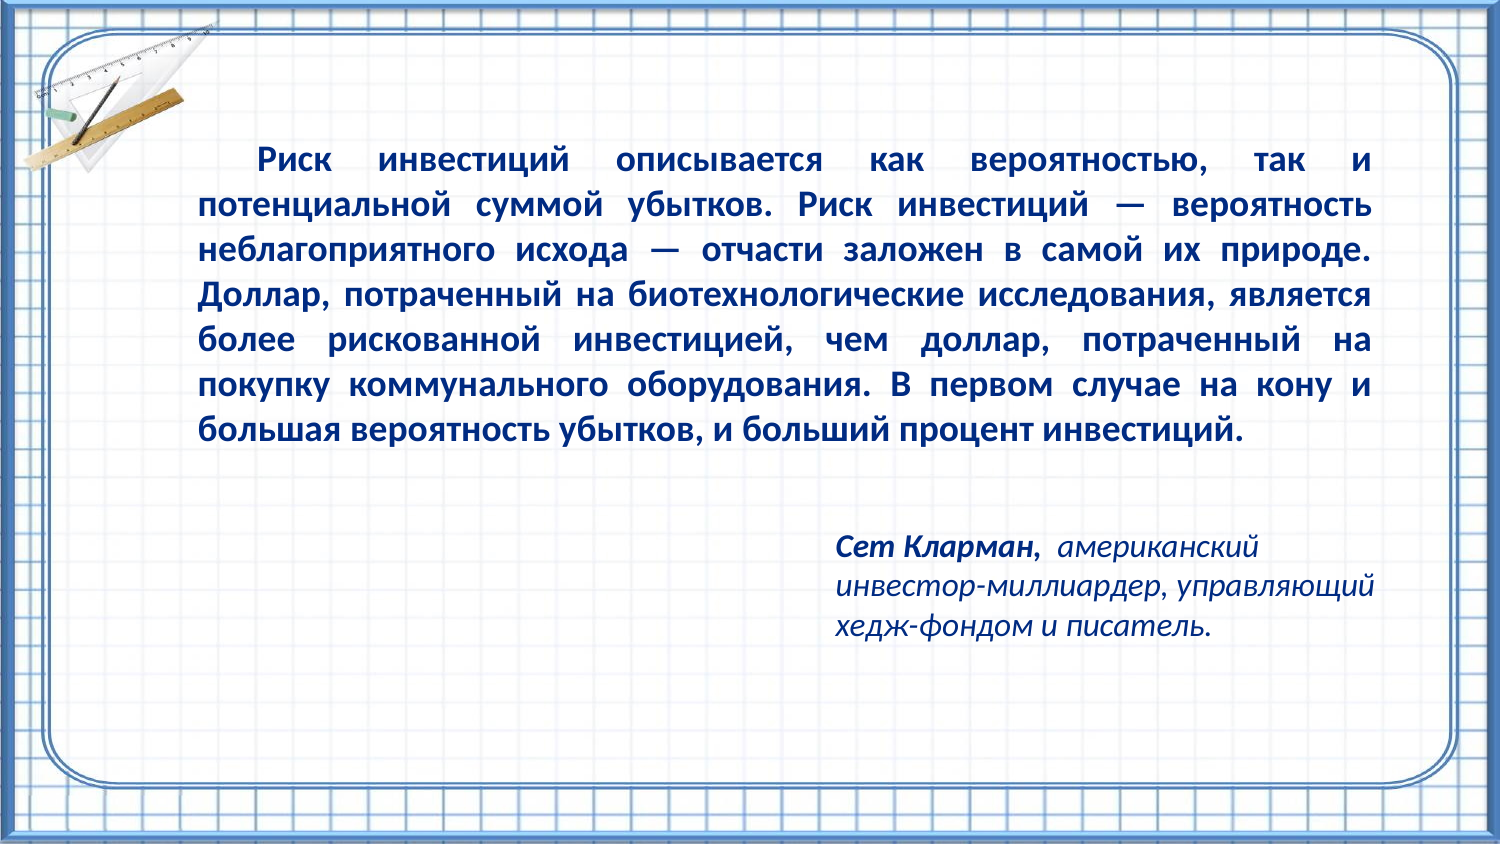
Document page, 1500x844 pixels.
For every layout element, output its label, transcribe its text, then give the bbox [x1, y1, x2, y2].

text_box Сет Кларман, американский инвестор-миллиардер, управляющий хедж-фондом и писатель. [820, 516, 1424, 651]
picture [0, 0, 1500, 844]
text_box Риск инвестиций описывается как вероятностью, так и потенциальной суммой убытков. Риск инвестиций — вероятность неблагоприятного исхода — отчасти заложен в самой их природе. Доллар, потраченный на биотехнологические исследования, является более рискованной инвестицией, чем доллар, потраченный на покупку коммунального оборудования. В первом случае на кону и большая вероятность убытков, и больший процент инвестиций. [182, 126, 1388, 457]
